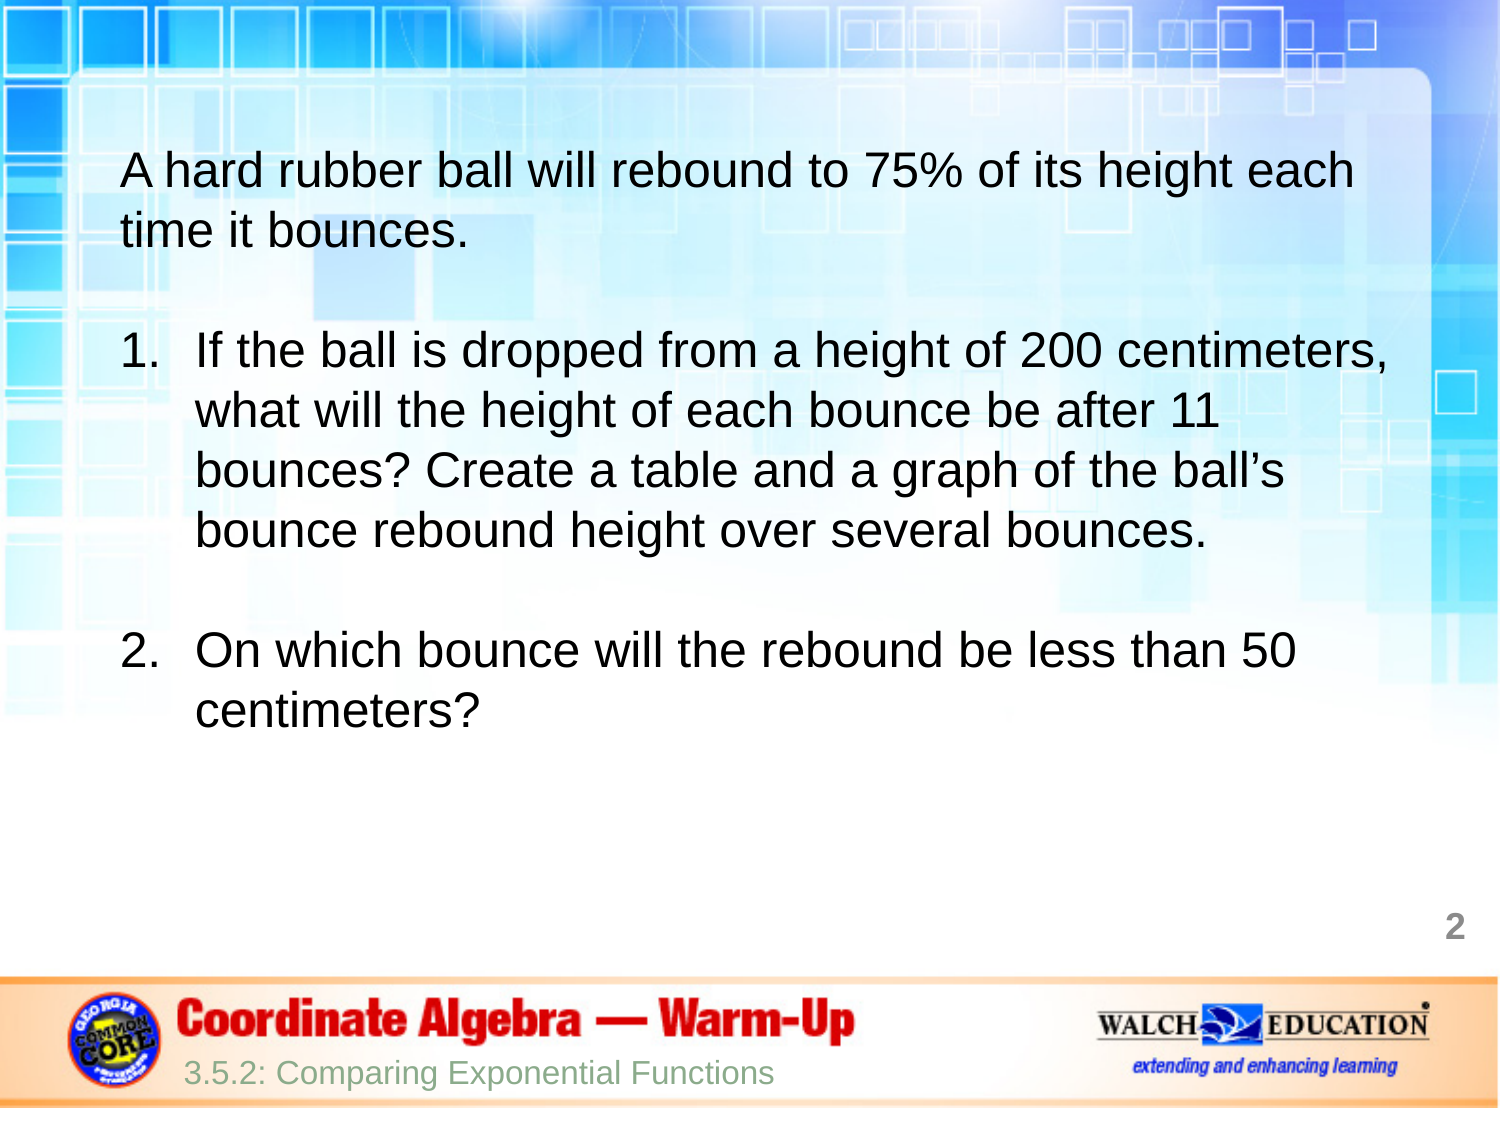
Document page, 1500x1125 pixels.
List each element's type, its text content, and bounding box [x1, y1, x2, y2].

slide_number 2 [1361, 901, 1481, 949]
text_box A hard rubber ball will rebound to 75% of its height each time it bounces. If the ball is dropped from a height of 200 centimeters, what will the height of each bounce be after 11 bounces? Create a table and a graph of the ball’s bounce rebound height over several bounces. On which bounce will the rebound be less than 50 centimeters? [105, 130, 1411, 949]
picture [0, 0, 1500, 1108]
footer 3.5.2: Comparing Exponential Functions [168, 1048, 1067, 1094]
